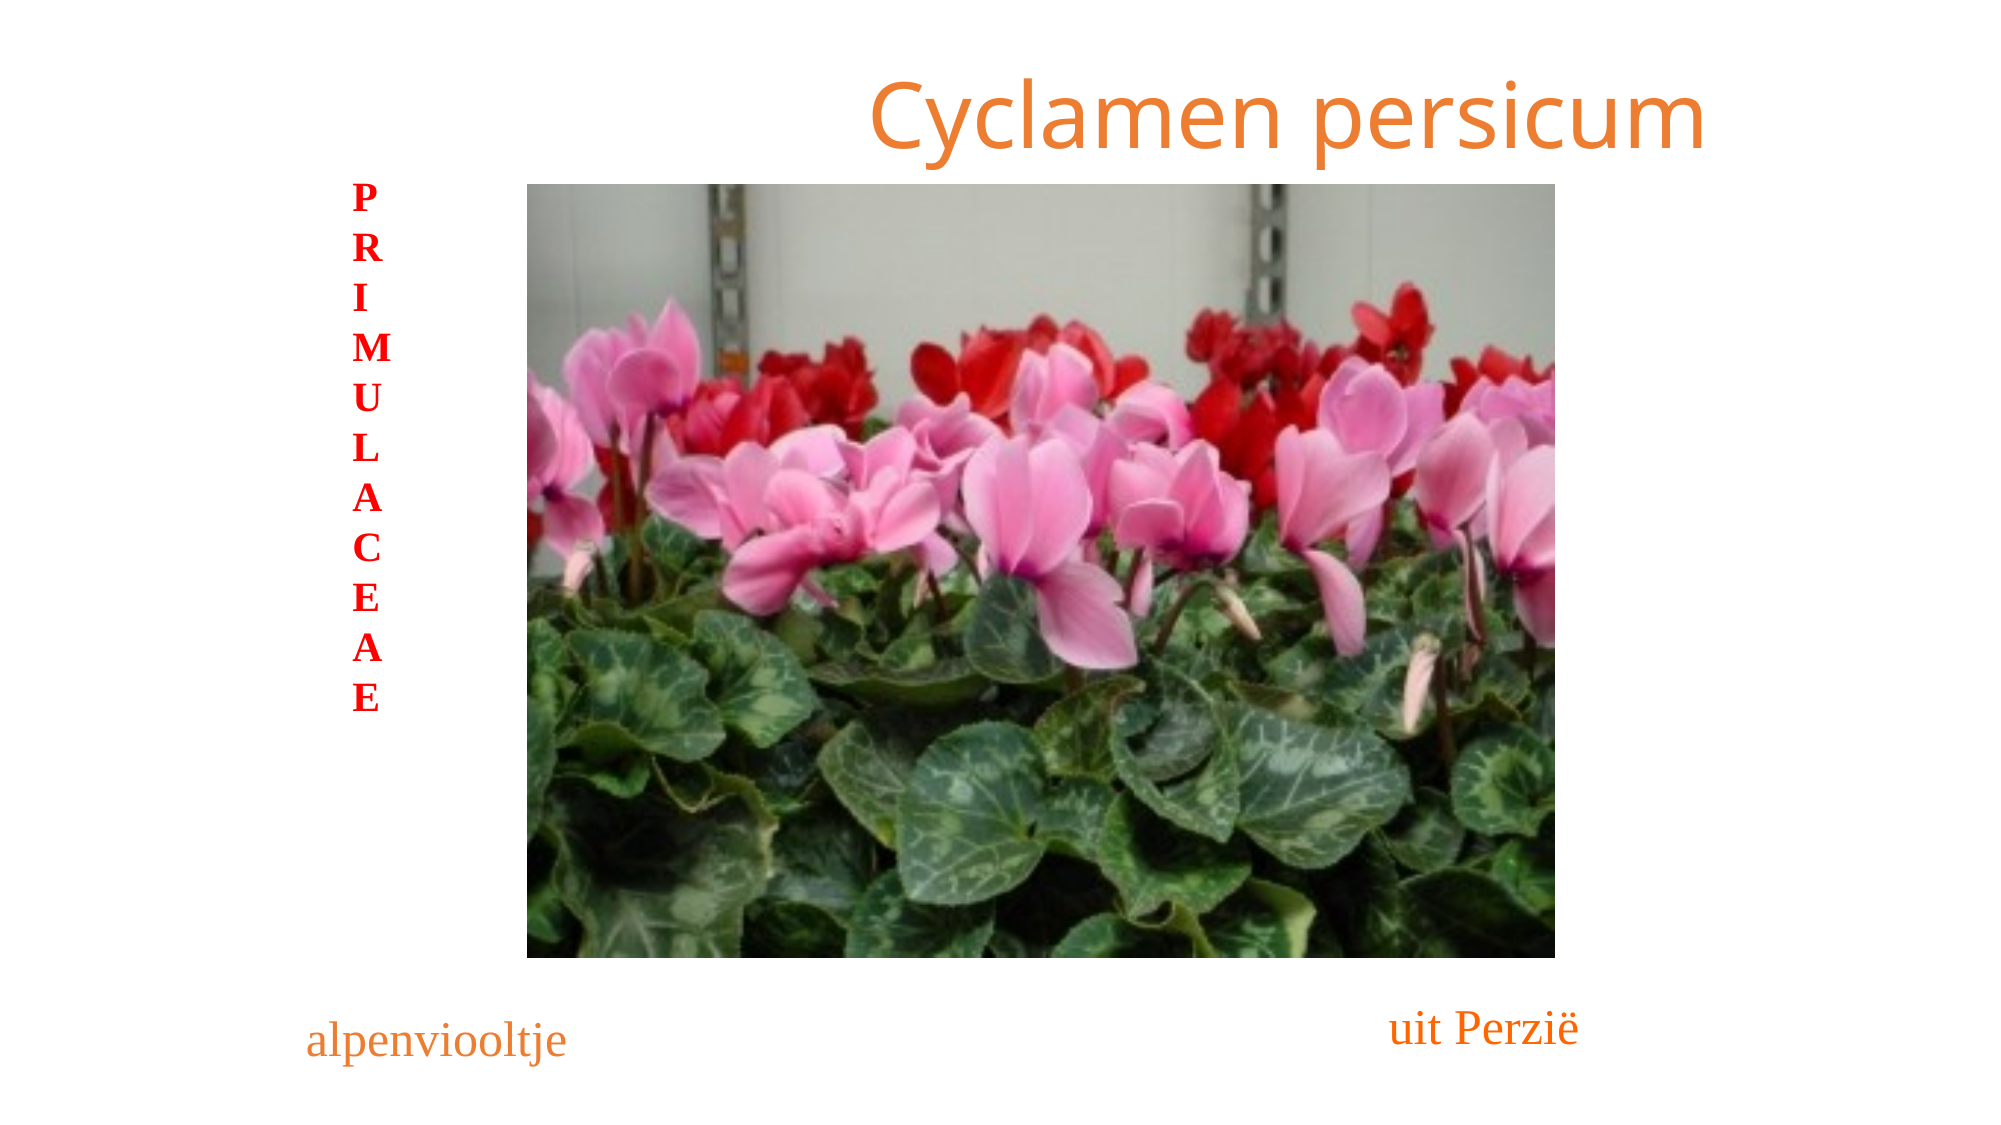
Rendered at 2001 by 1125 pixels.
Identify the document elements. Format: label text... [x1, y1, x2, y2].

text_box PRIMULACEAE [337, 162, 400, 728]
title Cyclamen persicum [450, 24, 1725, 213]
picture [527, 184, 1555, 958]
text_box uit Perzië [881, 987, 1595, 1063]
text_box alpenviooltje [291, 999, 1354, 1075]
